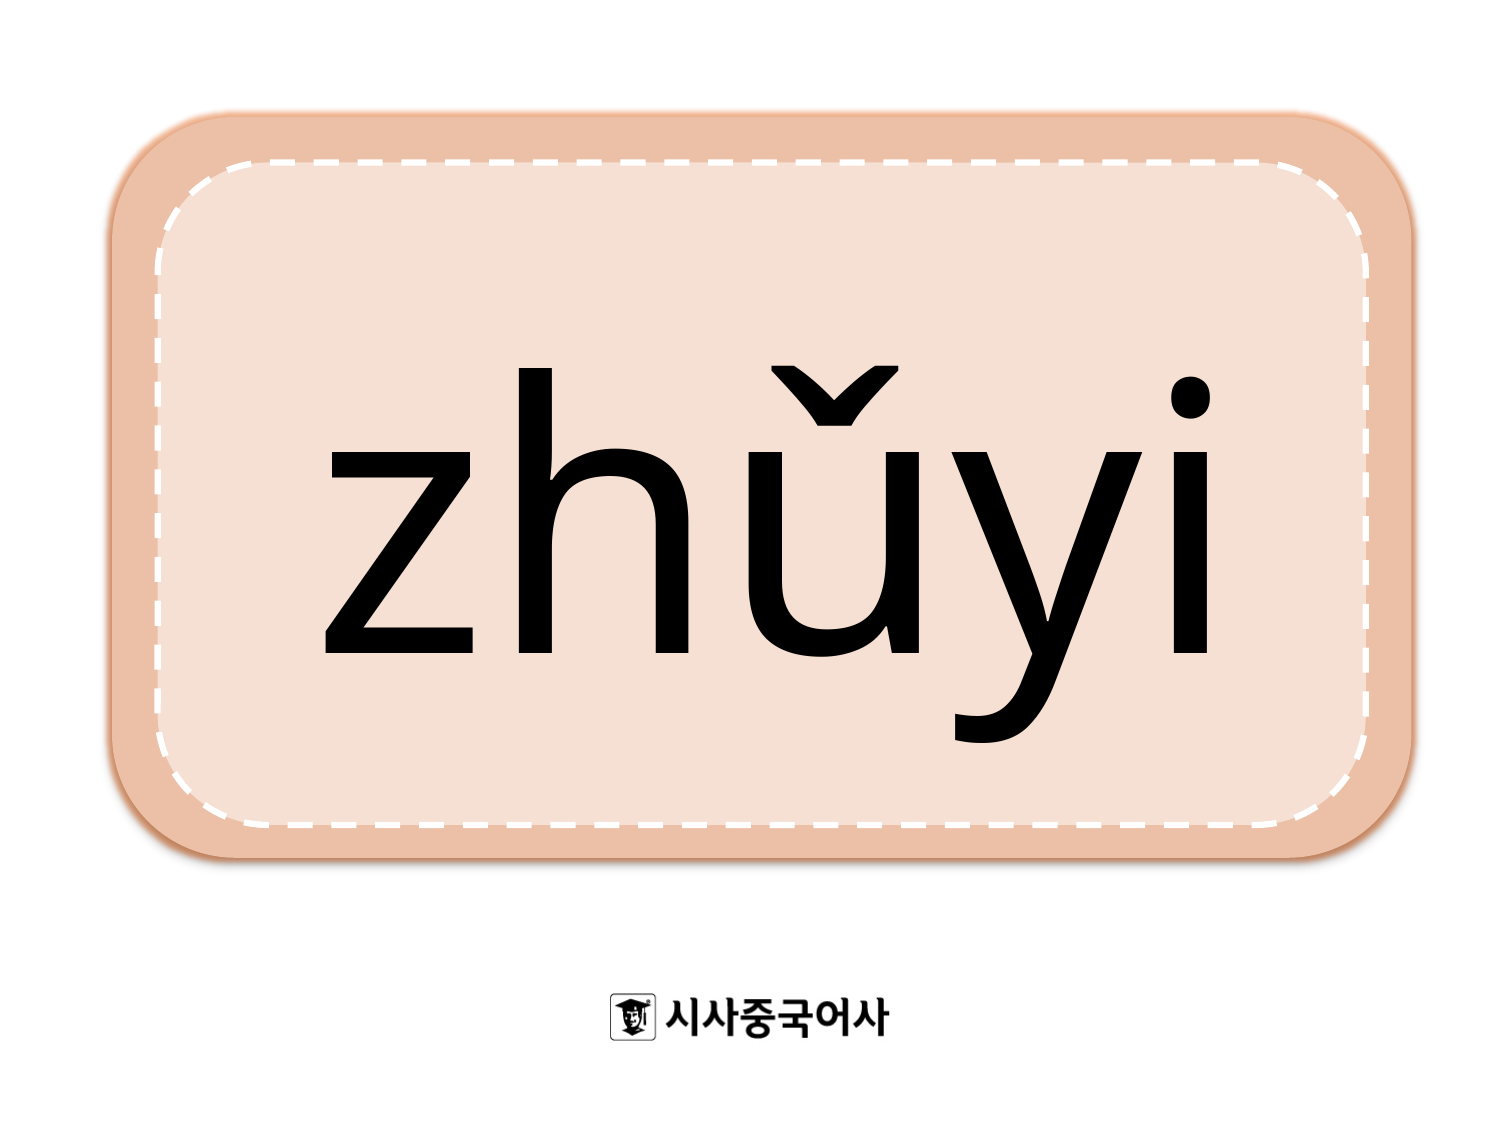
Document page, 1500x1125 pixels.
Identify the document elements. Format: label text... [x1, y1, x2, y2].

picture [602, 987, 898, 1047]
text_box zhǔyi [171, 171, 1380, 835]
